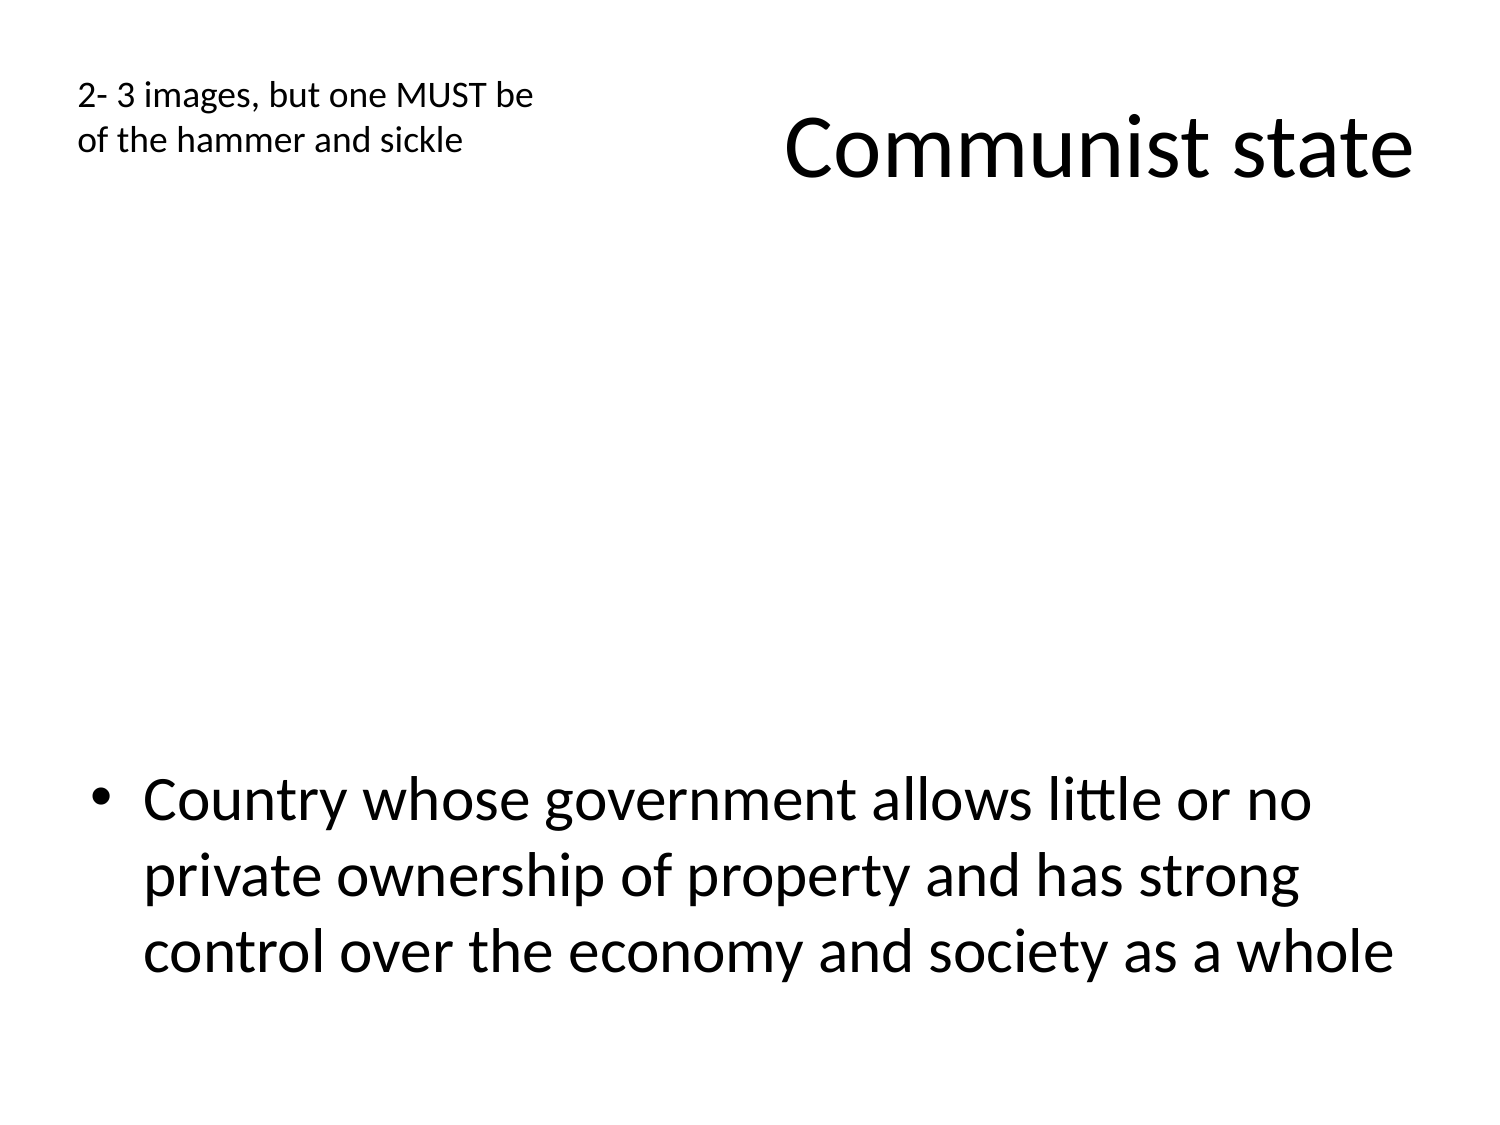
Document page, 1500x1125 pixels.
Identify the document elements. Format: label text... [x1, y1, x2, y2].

title Communist state [737, 45, 1463, 238]
text_box 2- 3 images, but one MUST be of the hammer and sickle [62, 62, 563, 168]
list Country whose government allows little or no private ownership of property and has strong control over the economy and society as a whole [75, 750, 1425, 1068]
